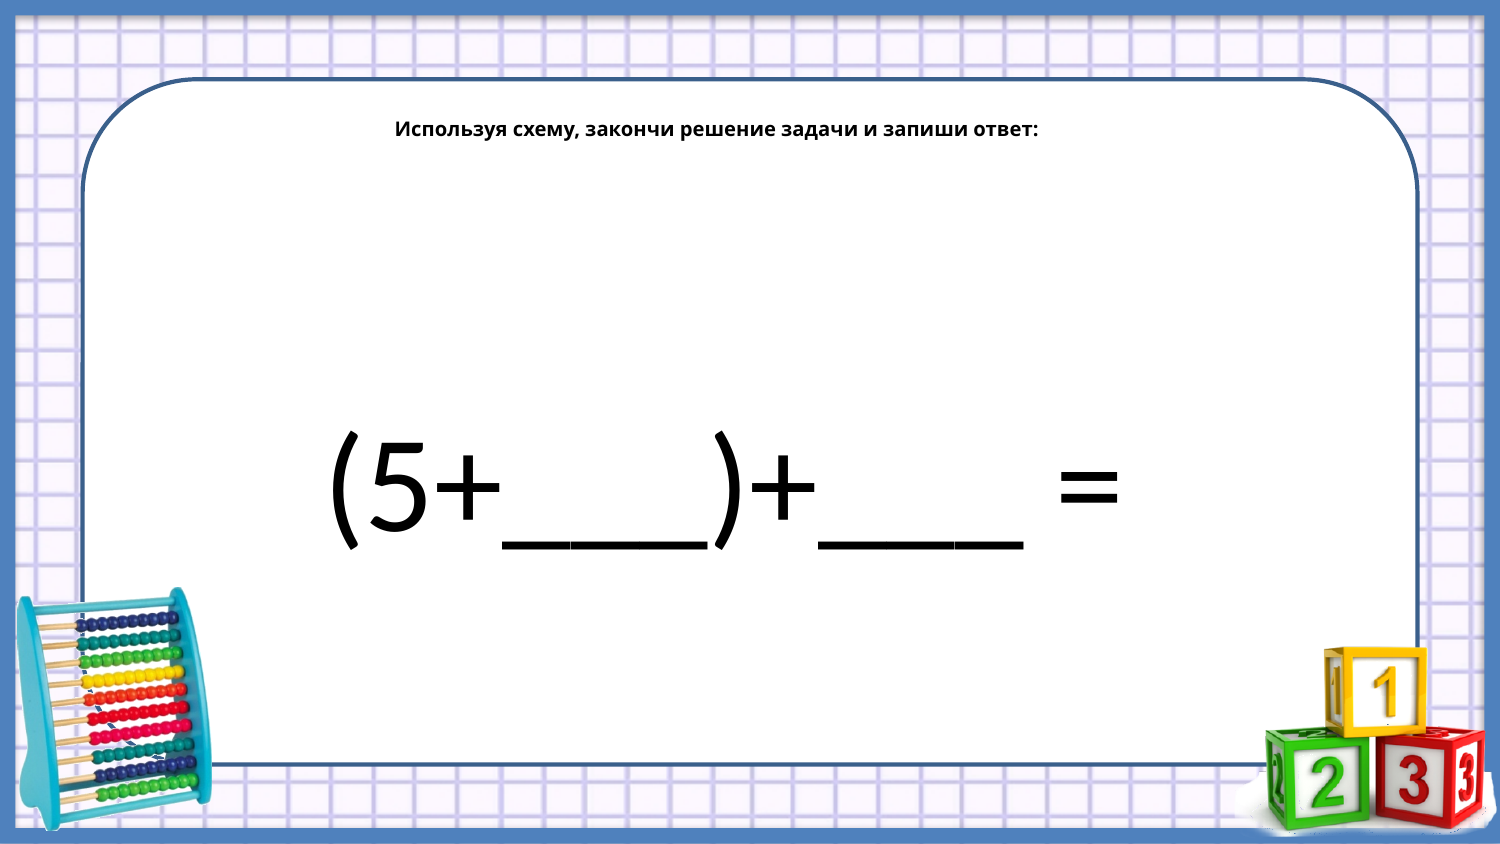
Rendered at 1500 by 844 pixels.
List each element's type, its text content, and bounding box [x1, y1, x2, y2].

picture [16, 16, 1500, 844]
title Используя схему, закончи решение задачи и запиши ответ: [75, 33, 1360, 175]
list (5+___)+___ = [246, 386, 1289, 754]
